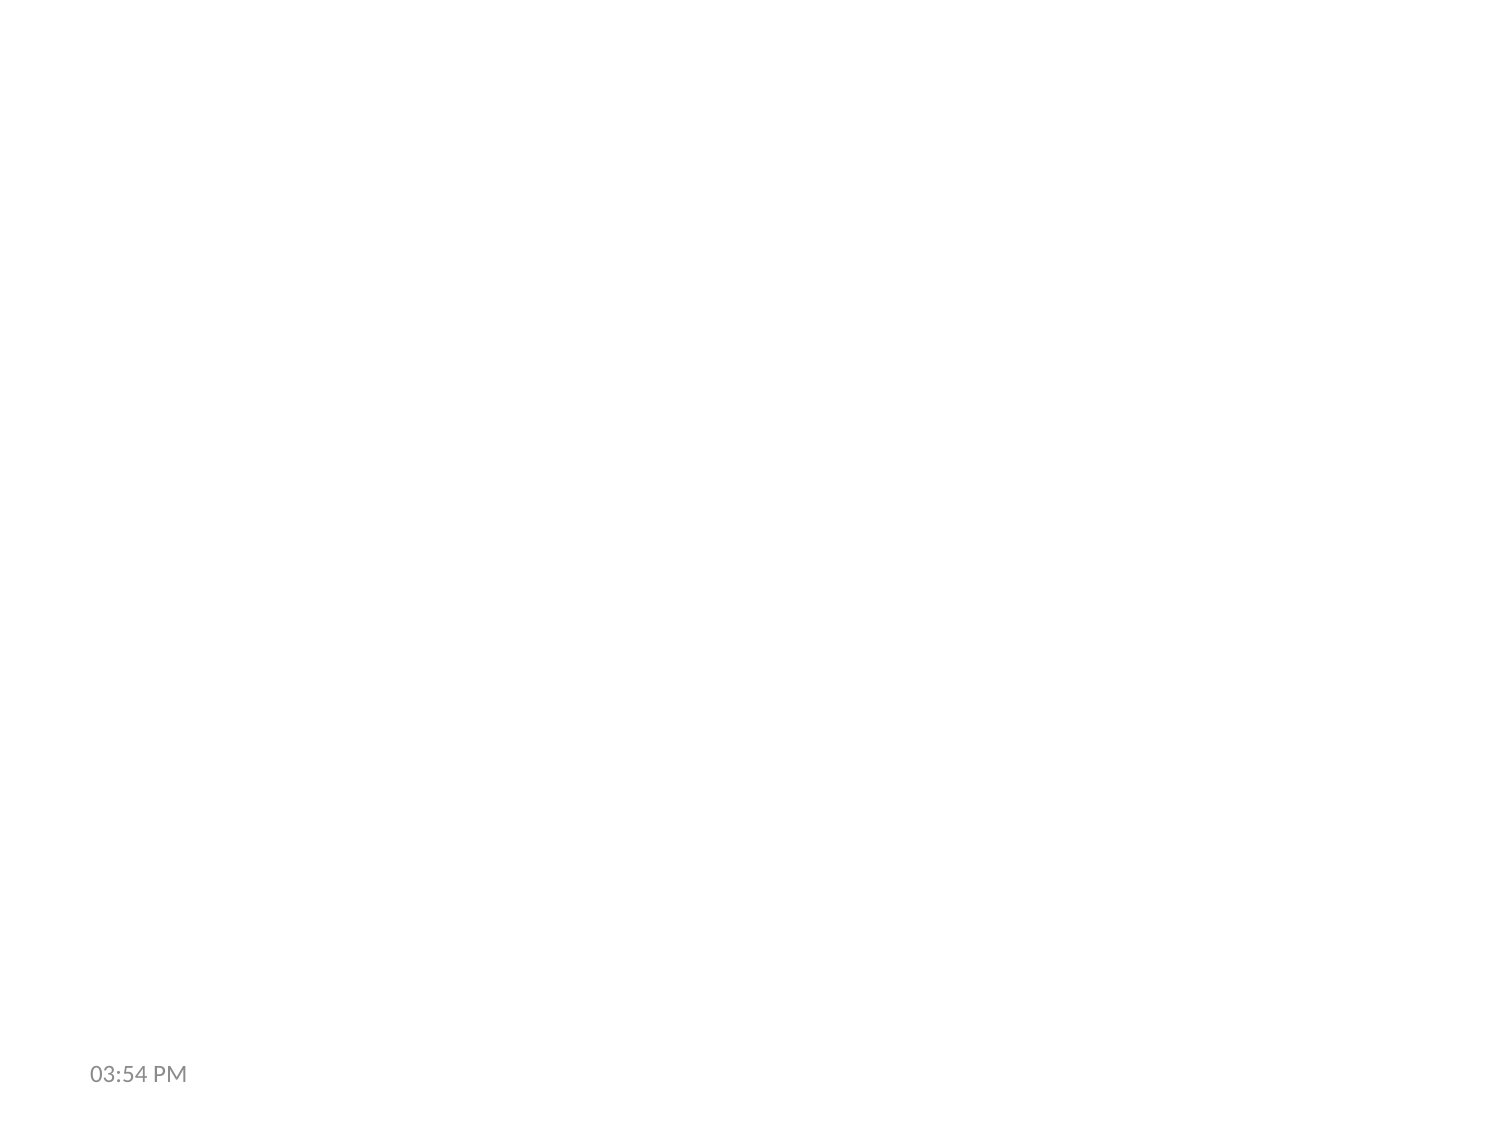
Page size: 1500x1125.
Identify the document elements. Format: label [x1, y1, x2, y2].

slide_number [75, 1042, 425, 1103]
